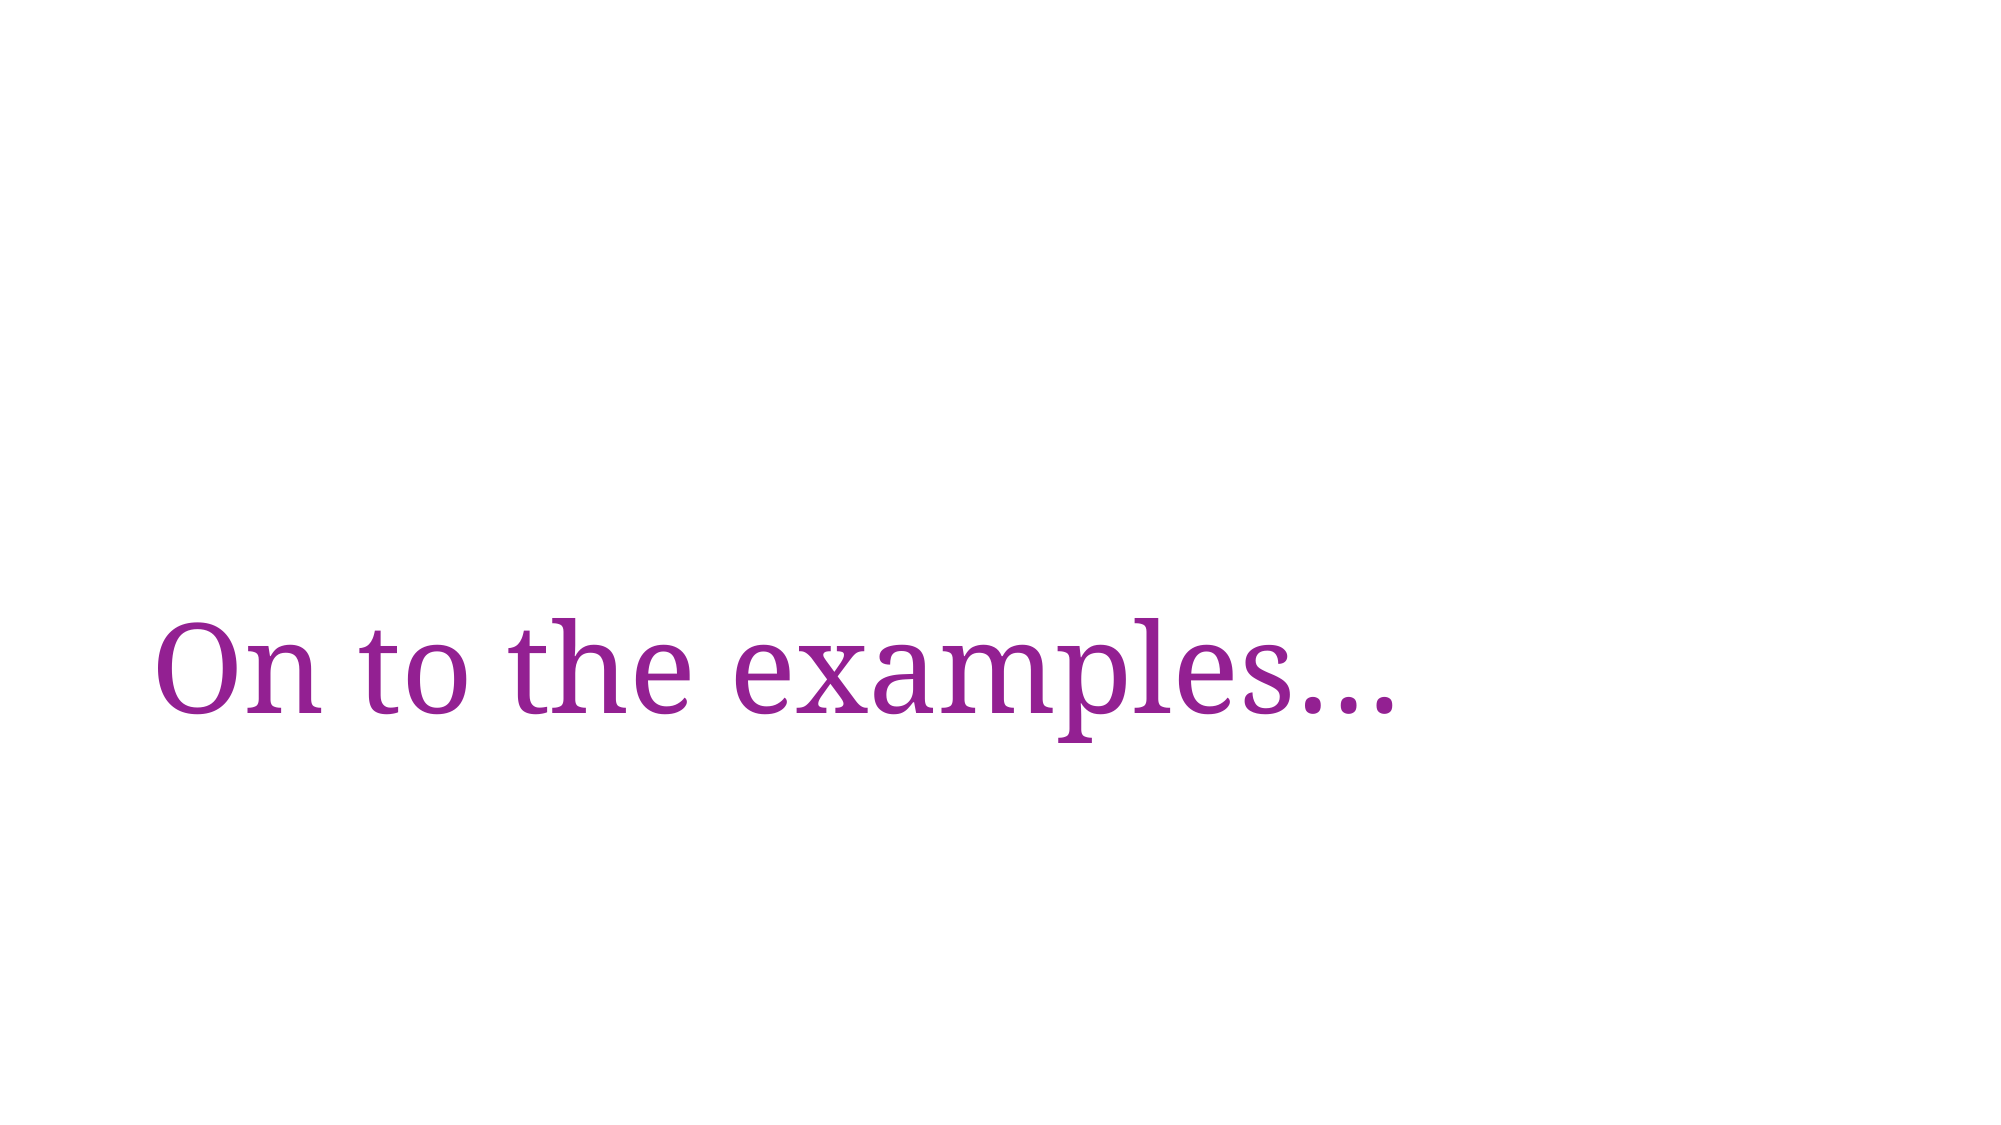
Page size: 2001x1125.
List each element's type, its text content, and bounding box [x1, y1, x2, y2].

title On to the examples… [136, 280, 1862, 749]
